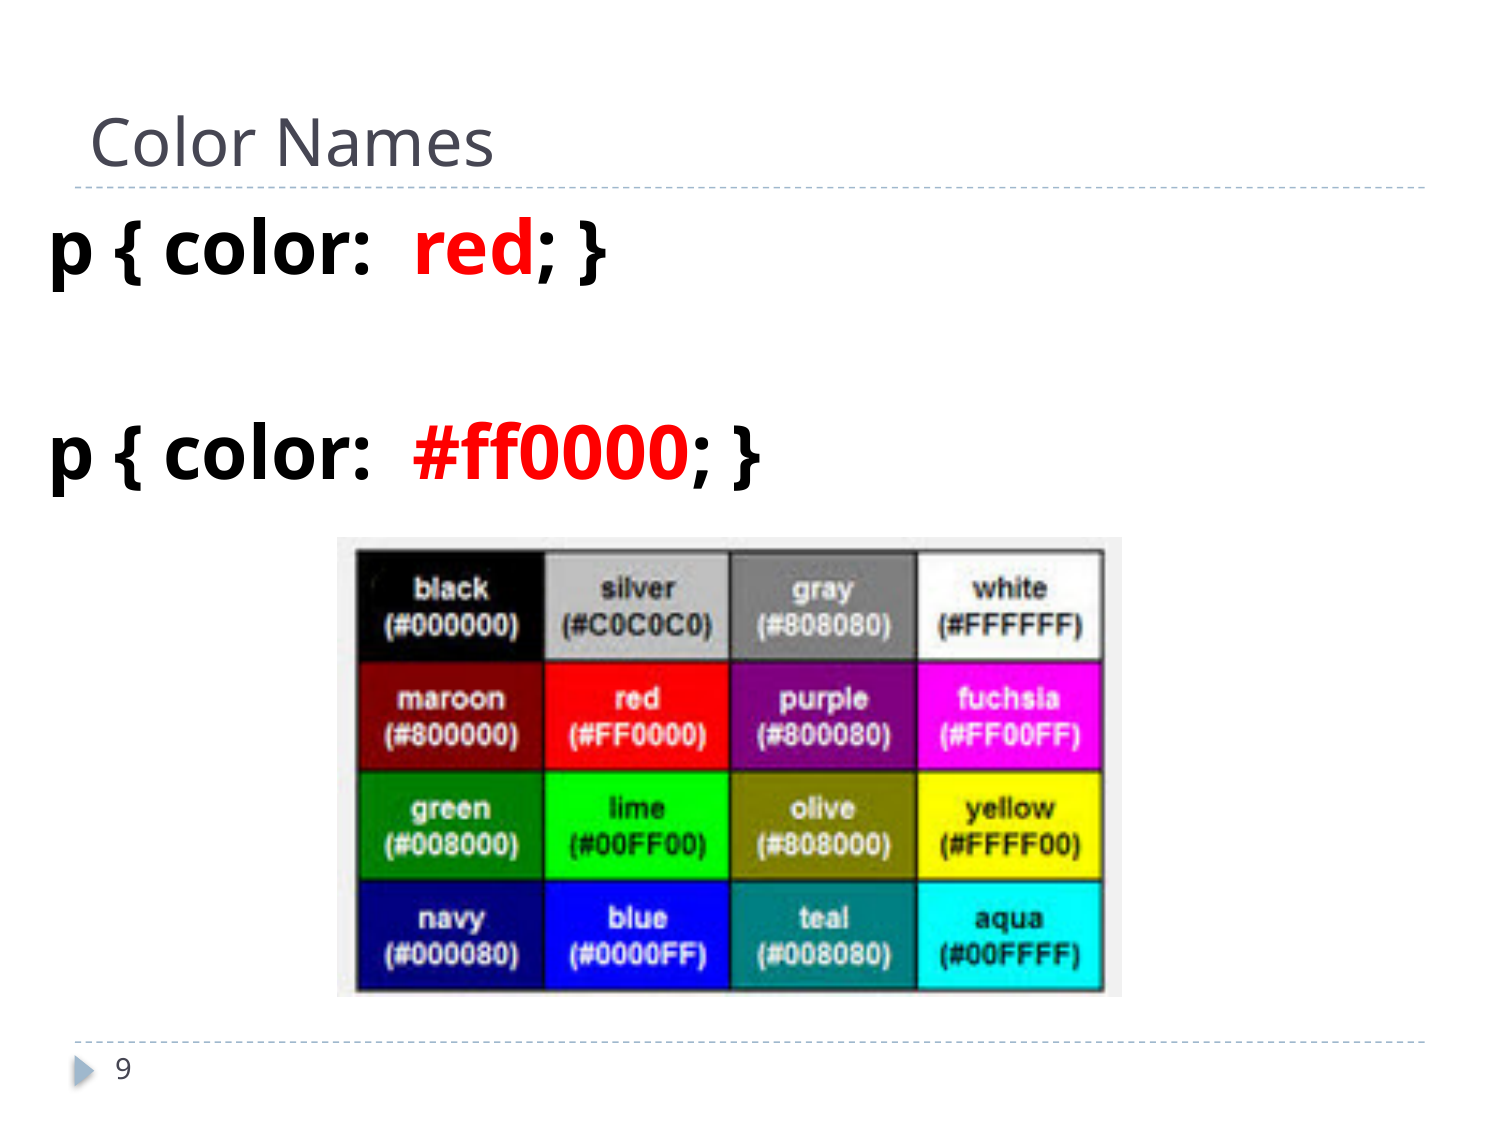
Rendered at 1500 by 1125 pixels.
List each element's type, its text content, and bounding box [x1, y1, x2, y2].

slide_number 9 [100, 1042, 426, 1103]
list p { color: red; } p { color: #ff0000; } [32, 191, 1496, 992]
picture [337, 537, 1122, 998]
title Color Names [75, 24, 1425, 188]
